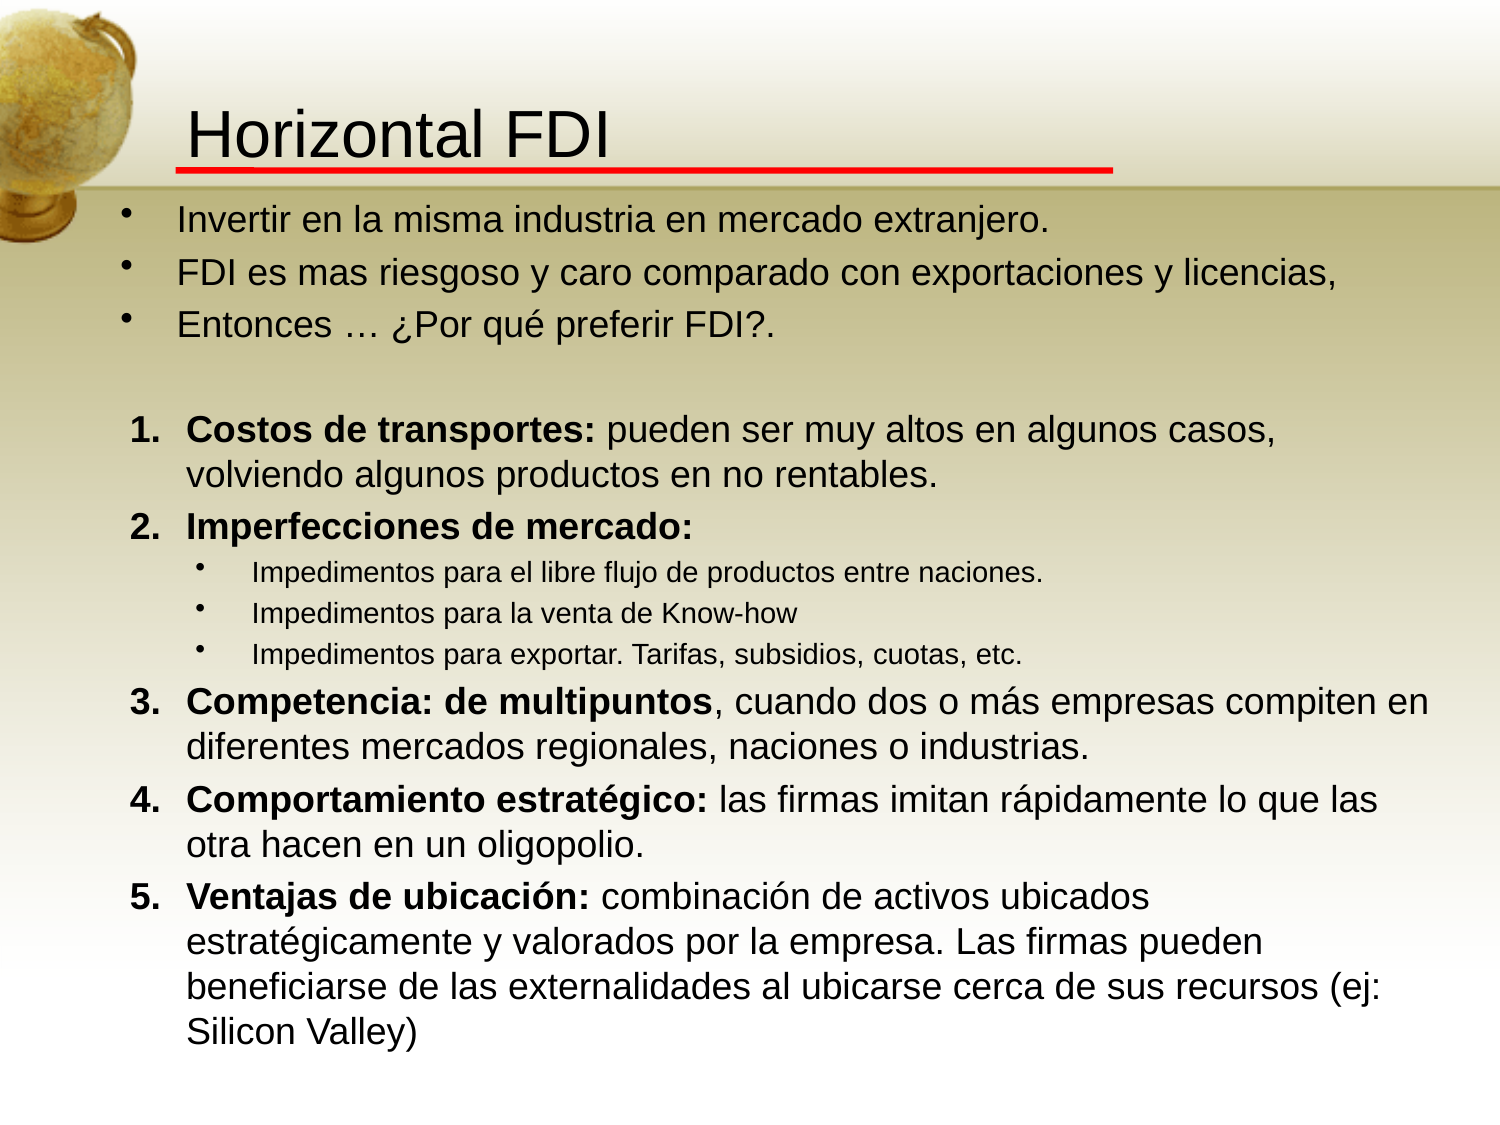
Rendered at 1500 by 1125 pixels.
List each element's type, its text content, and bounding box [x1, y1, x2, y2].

title Horizontal FDI [170, 36, 1436, 179]
picture [0, 0, 1500, 1125]
list Invertir en la misma industria en mercado extranjero. FDI es mas riesgoso y caro comparado con exportaciones y licencias, Entonces … ¿Por qué preferir FDI?. Costos de transportes: pueden ser muy altos en algunos casos, volviendo algunos productos en no rentables. Imperfecciones de mercado: Impedimentos para el libre flujo de productos entre naciones. Impedimentos para la venta de Know-how Impedimentos para exportar. Tarifas, subsidios, cuotas, etc. Competencia: de multipuntos, cuando dos o más empresas compiten en diferentes mercados regionales, naciones o industrias. Comportamiento estratégico: las firmas imitan rápidamente lo que las otra hacen en un oligopolio. Ventajas de ubicación: combinación de activos ubicados estratégicamente y valorados por la empresa. Las firmas pueden beneficiarse de las externalidades al ubicarse cerca de sus recursos (ej: Silicon Valley) [105, 187, 1454, 1091]
